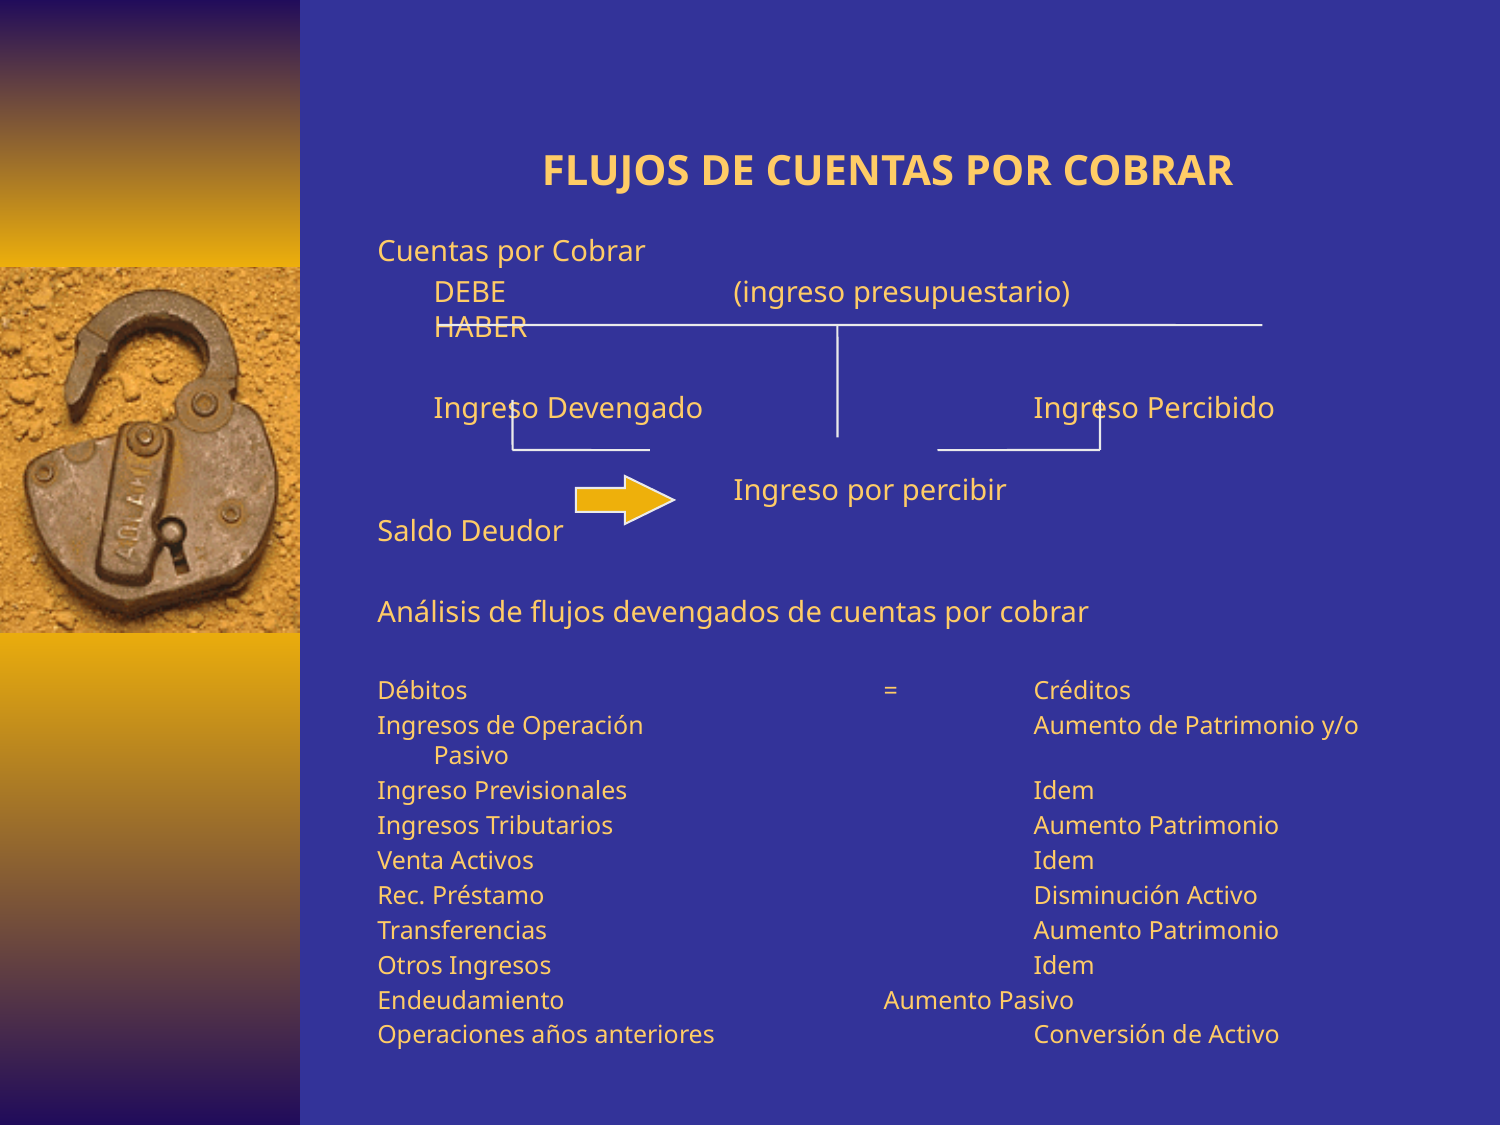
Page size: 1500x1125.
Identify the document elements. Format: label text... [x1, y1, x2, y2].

title FLUJOS DE CUENTAS POR COBRAR [386, 74, 1388, 224]
picture [0, 267, 300, 633]
text_box [575, 476, 674, 524]
subtitle Cuentas por Cobrar DEBE (ingreso presupuestario) HABER Ingreso Devengado Ingreso Percibido Ingreso por percibir Saldo Deudor Análisis de flujos devengados de cuentas por cobrar Débitos = Créditos Ingresos de Operación Aumento de Patrimonio y/o Pasivo Ingreso Previsionales Idem Ingresos Tributarios Aumento Patrimonio Venta Activos Idem Rec. Préstamo Disminución Activo Transferencias Aumento Patrimonio Otros Ingresos Idem Endeudamiento Aumento Pasivo Operaciones años anteriores Conversión de Activo [361, 224, 1413, 513]
